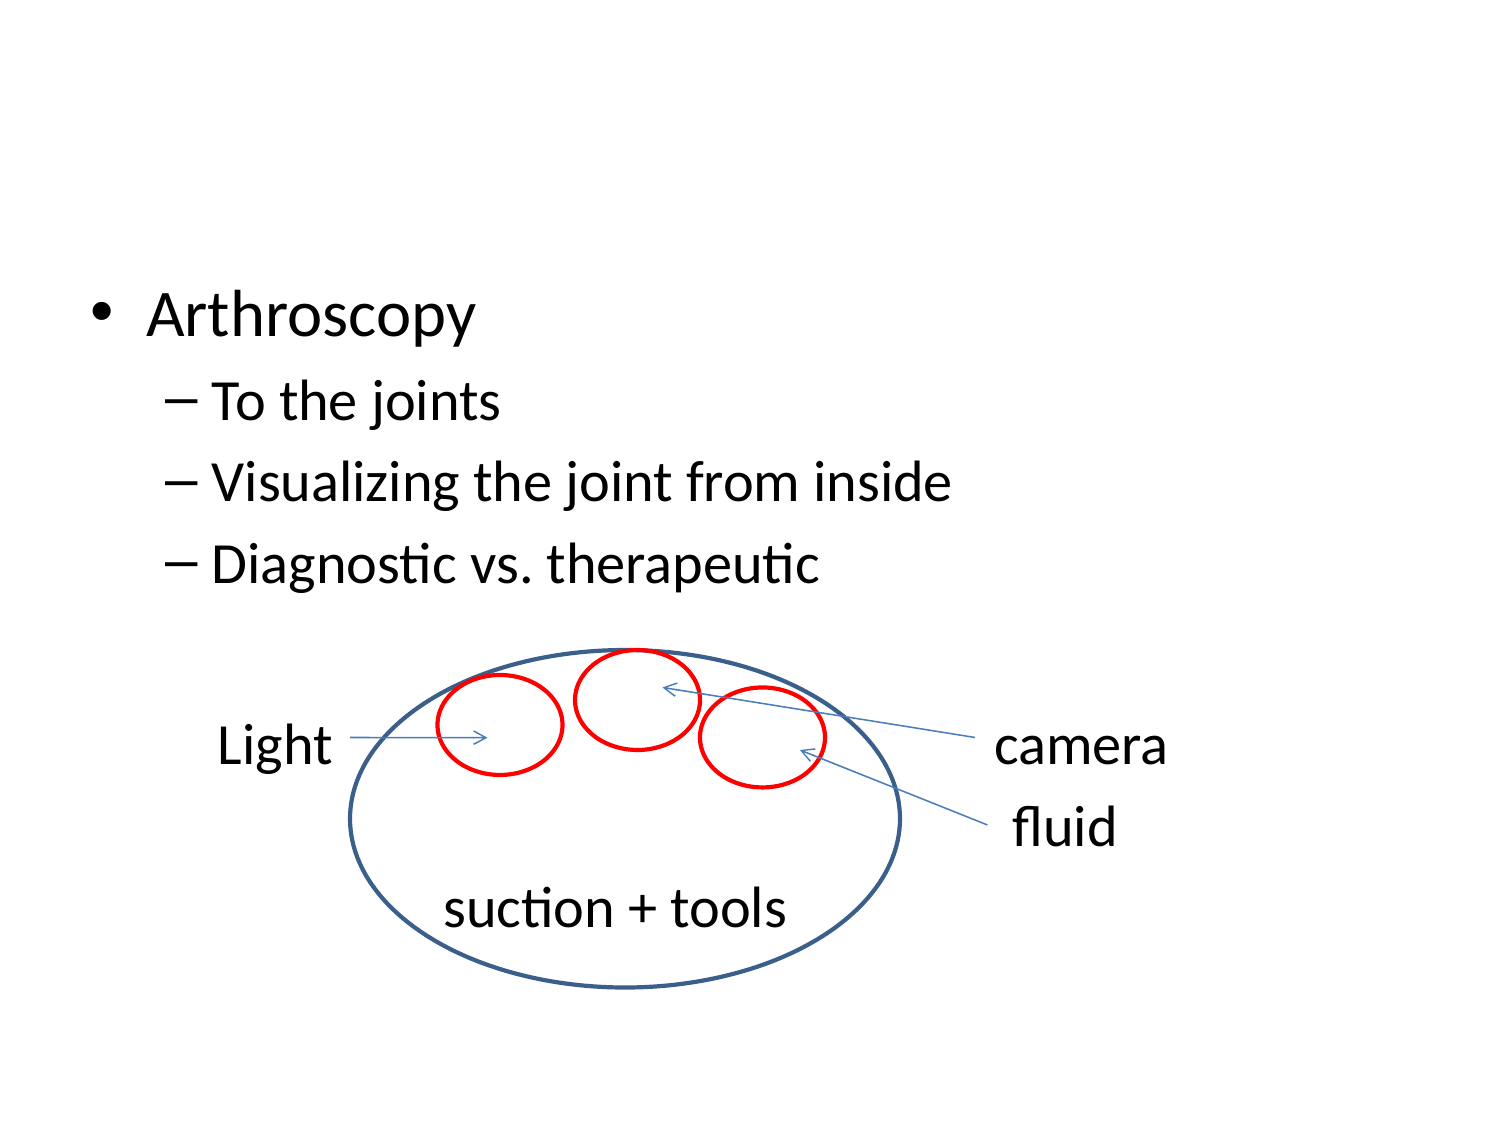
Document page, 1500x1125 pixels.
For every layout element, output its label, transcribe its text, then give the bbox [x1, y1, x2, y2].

text_box [347, 647, 901, 990]
text_box [698, 747, 799, 790]
text_box [435, 672, 565, 778]
text_box [572, 647, 700, 753]
list Arthroscopy To the joints Visualizing the joint from inside Diagnostic vs. therapeutic Light camera fluid suction + tools [75, 262, 1425, 1005]
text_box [662, 687, 976, 738]
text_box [799, 749, 988, 826]
